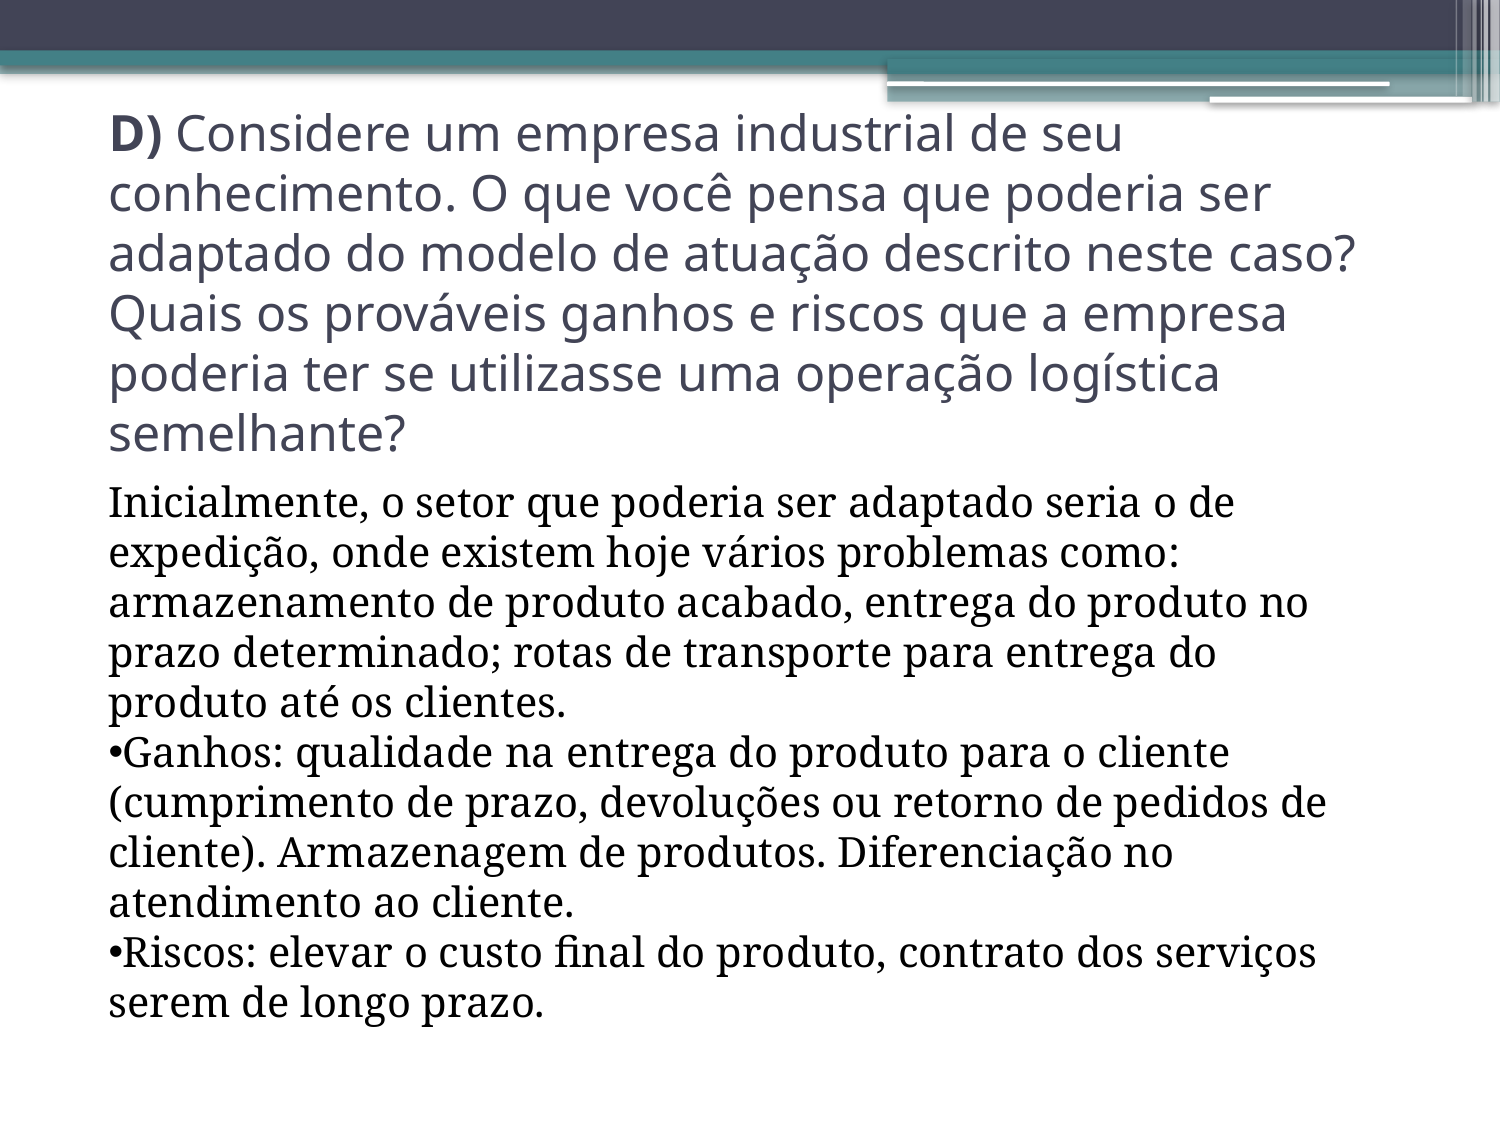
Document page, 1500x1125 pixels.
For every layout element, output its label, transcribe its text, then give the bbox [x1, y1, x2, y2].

text_box Inicialmente, o setor que poderia ser adaptado seria o de expedição, onde existem hoje vários problemas como: armazenamento de produto acabado, entrega do produto no prazo determinado; rotas de transporte para entrega do produto até os clientes. Ganhos: qualidade na entrega do produto para o cliente (cumprimento de prazo, devoluções ou retorno de pedidos de cliente). Armazenagem de produtos. Diferenciação no atendimento ao cliente. Riscos: elevar o custo final do produto, contrato dos serviços serem de longo prazo. [93, 468, 1395, 1034]
title D) Considere um empresa industrial de seu conhecimento. O que você pensa que poderia ser adaptado do modelo de atuação descrito neste caso? Quais os prováveis ganhos e riscos que a empresa poderia ter se utilizasse uma operação logística semelhante? [93, 128, 1449, 434]
